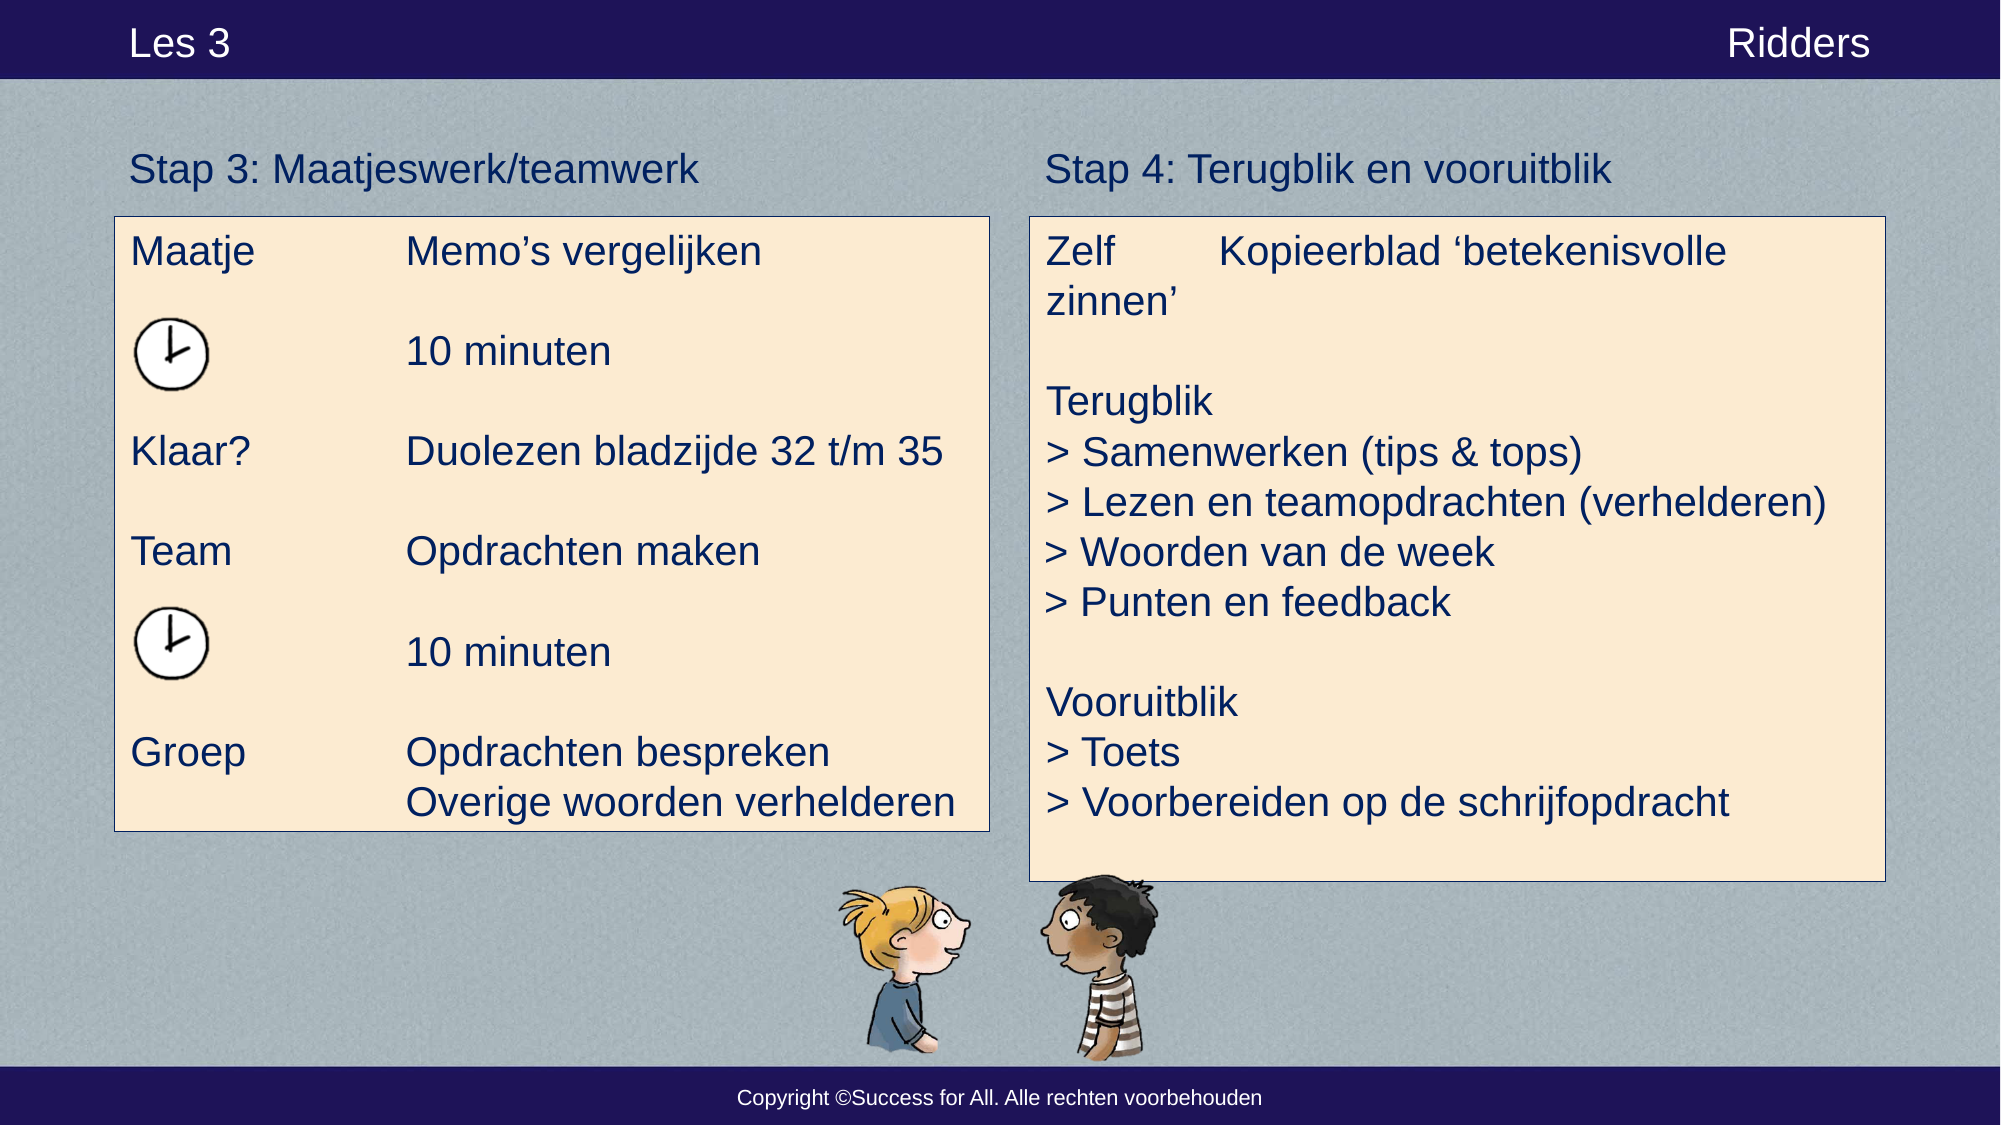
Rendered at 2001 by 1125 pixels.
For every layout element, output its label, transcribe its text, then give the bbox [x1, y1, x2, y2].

text_box Ridders [999, 8, 1886, 73]
text_box Stap 4: Terugblik en vooruitblik [1029, 134, 1822, 200]
text_box Maatje Memo’s vergelijken 10 minuten Klaar? Duolezen bladzijde 32 t/m 35 Team Opdrachten maken 10 minuten Groep Opdrachten bespreken Overige woorden verhelderen [114, 216, 990, 832]
text_box Copyright ©Success for All. Alle rechten voorbehouden [0, 1076, 2000, 1125]
text_box Les 3 [114, 8, 354, 73]
text_box Stap 3: Maatjeswerk/teamwerk [114, 134, 907, 200]
picture [0, 0, 2001, 1125]
text_box Zelf Kopieerblad ‘betekenisvolle zinnen’ Terugblik > Samenwerken (tips & tops) > Lezen en teamopdrachten (verhelderen) > Woorden van de week > Punten en feedback Vooruitblik > Toets > Voorbereiden op de schrijfopdracht [1029, 216, 1886, 882]
